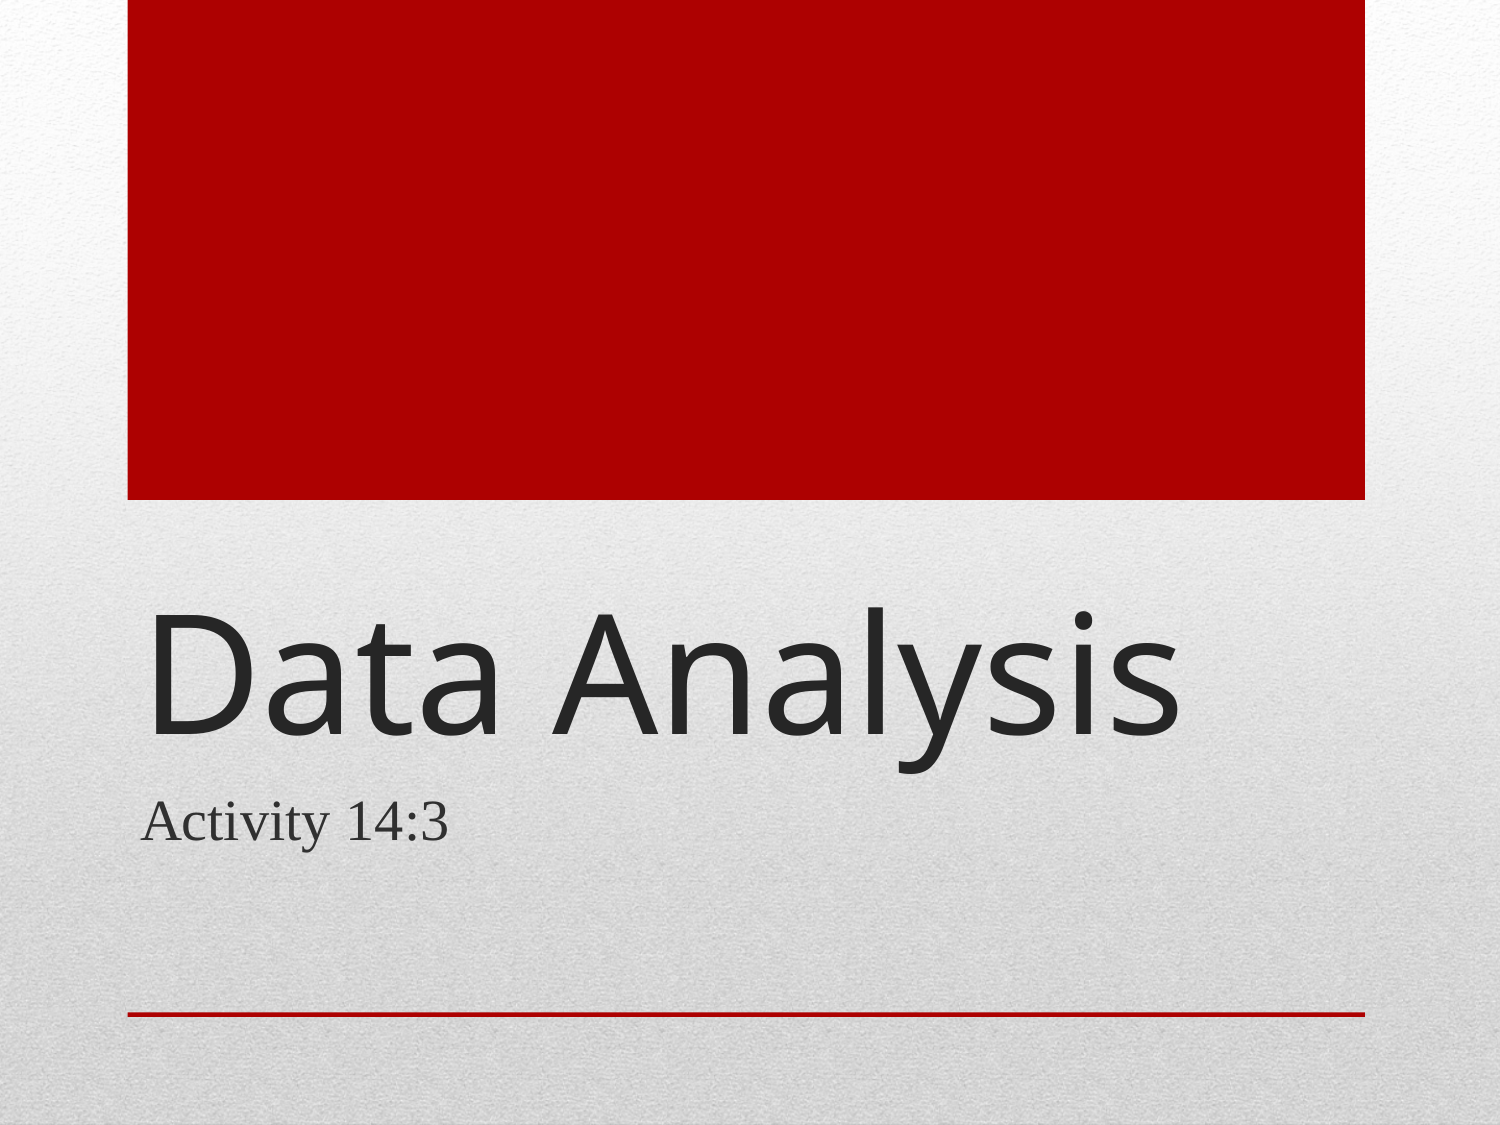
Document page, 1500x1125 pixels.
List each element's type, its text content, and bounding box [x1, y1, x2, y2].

title Data Analysis [125, 525, 1363, 775]
subtitle Activity 14:3 [125, 774, 1250, 938]
